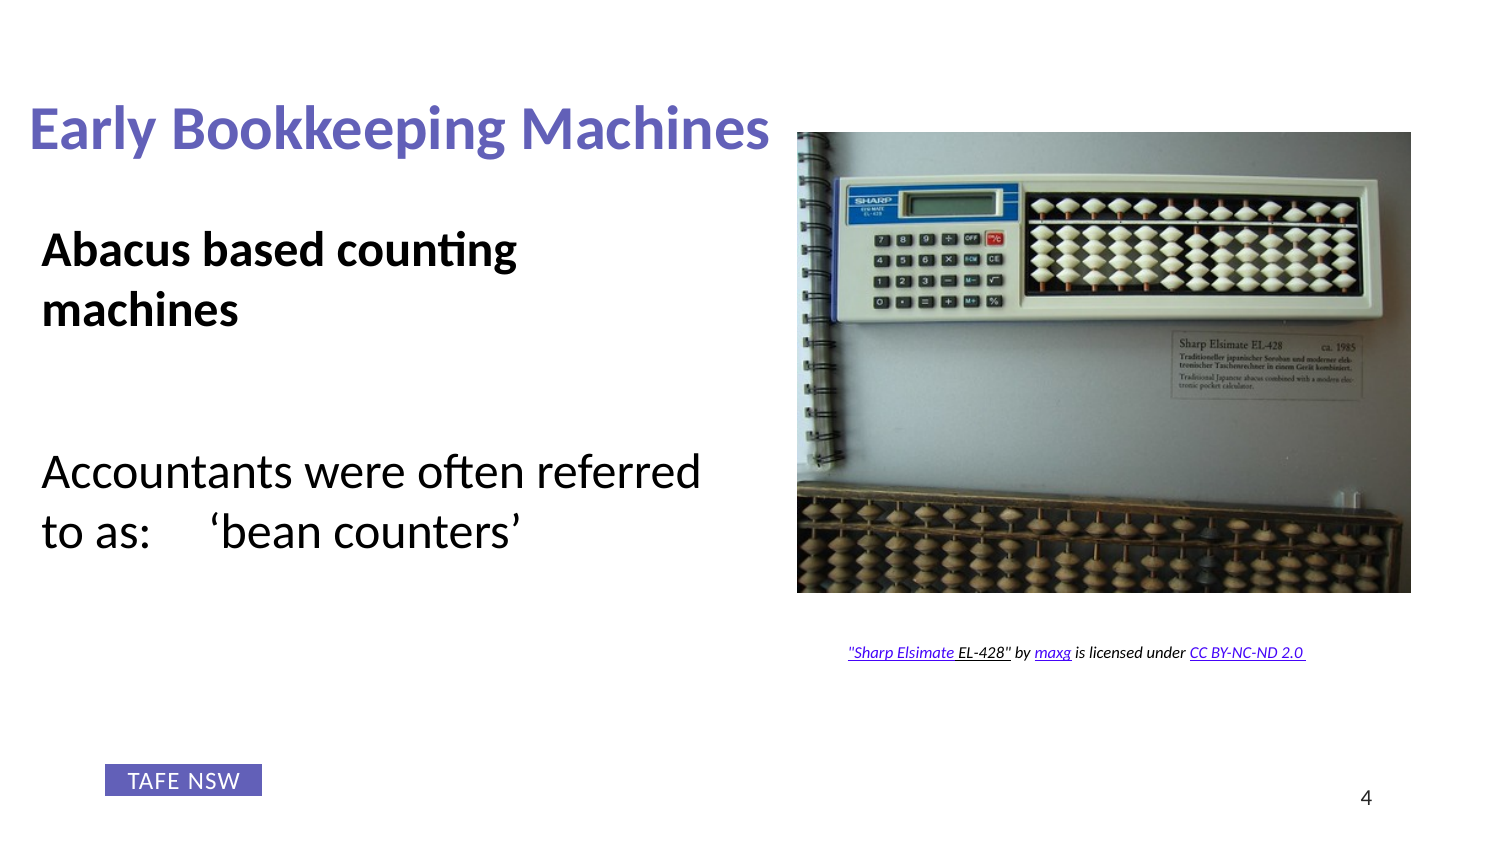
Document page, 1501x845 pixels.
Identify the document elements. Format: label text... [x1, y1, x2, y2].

text_box "Sharp Elsimate EL-428" by maxg is licensed under CC BY-NC-ND 2.0 [832, 634, 1435, 670]
slide_number 4 [1360, 783, 1435, 811]
title Early Bookkeeping Machines [29, 107, 786, 158]
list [797, 132, 1411, 593]
list Abacus based counting machines Accountants were often referred to as: ‘bean counters’ [41, 209, 739, 685]
